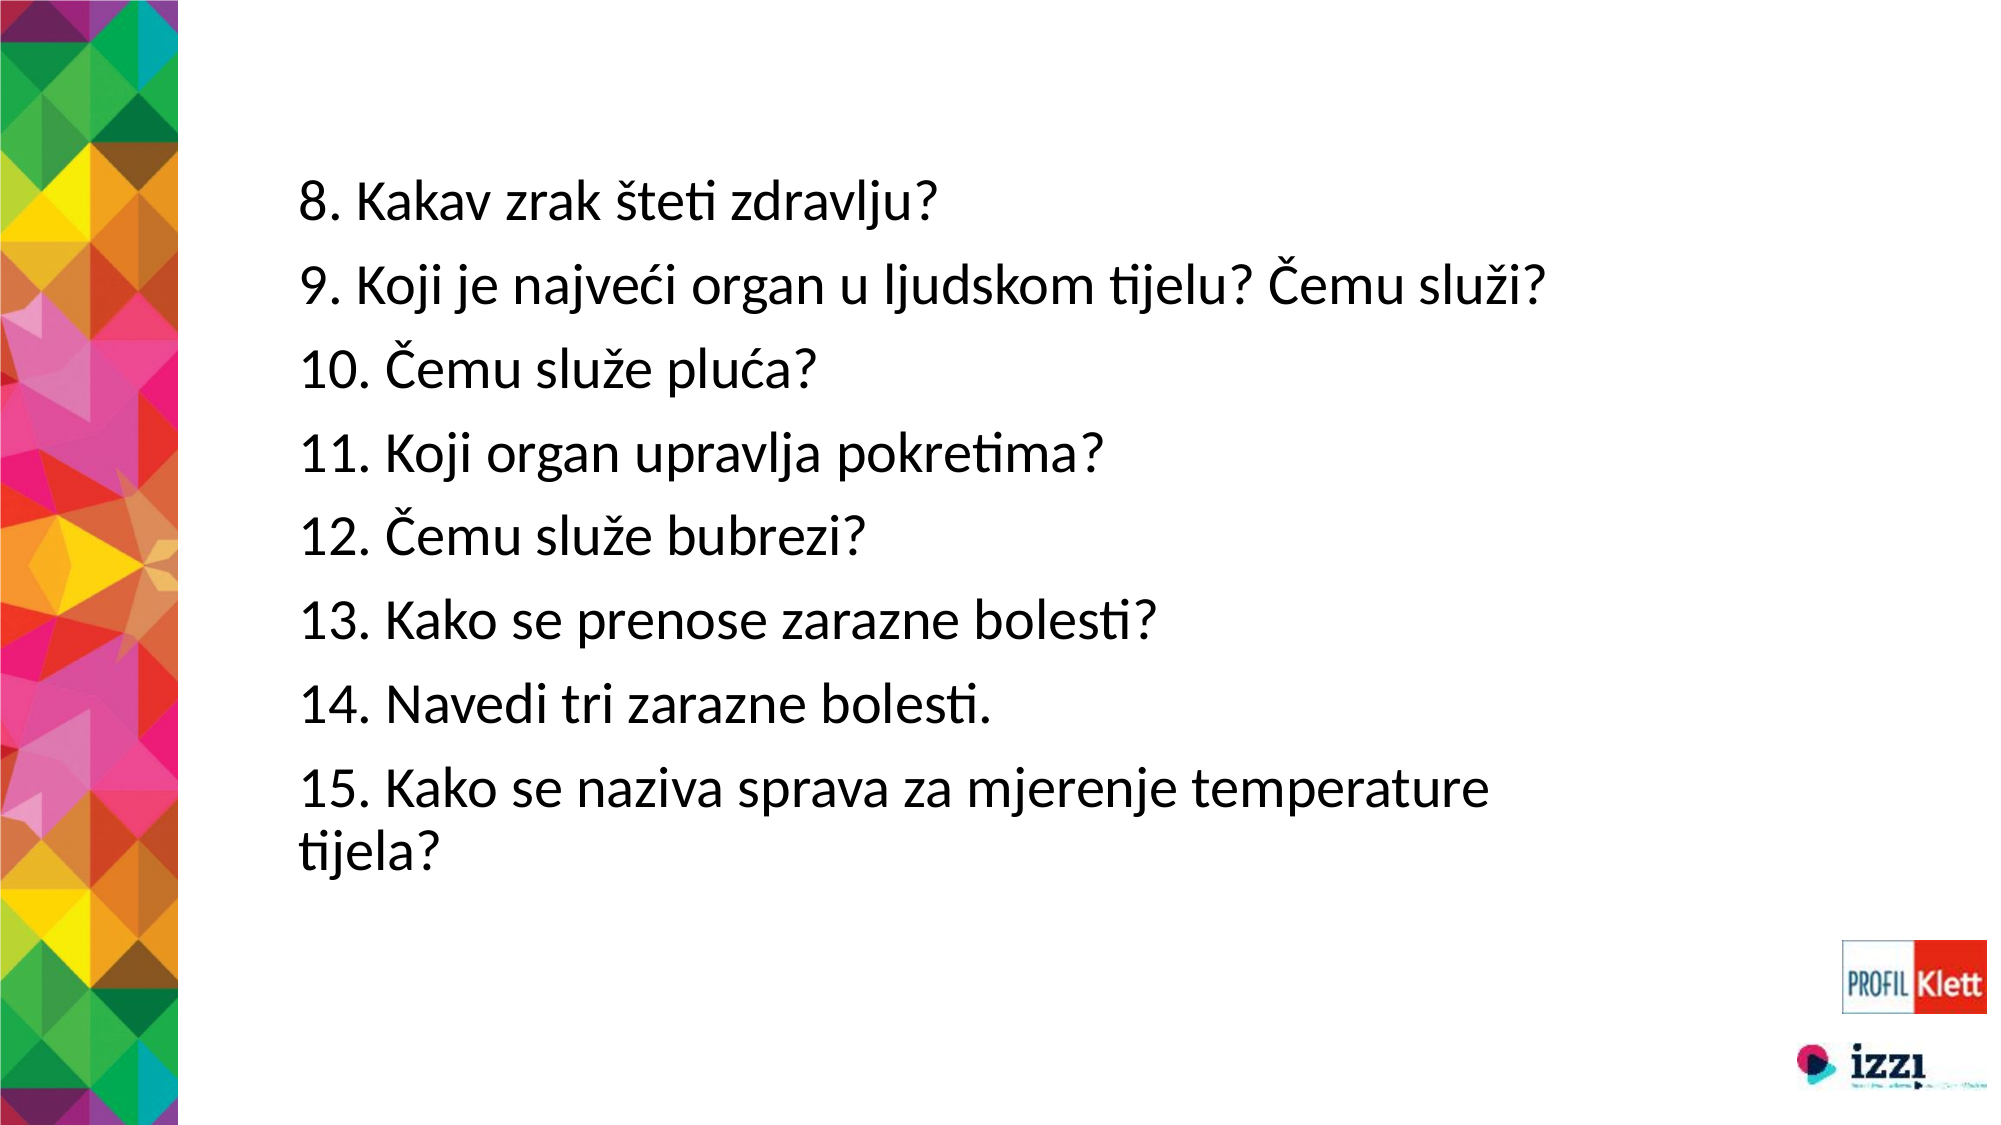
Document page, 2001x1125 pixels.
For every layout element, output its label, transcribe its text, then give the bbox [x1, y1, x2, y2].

picture [1, 2, 178, 1124]
list 8. Kakav zrak šteti zdravlju? 9. Koji je najveći organ u ljudskom tijelu? Čemu služi? 10. Čemu služe pluća? 11. Koji organ upravlja pokretima? 12. Čemu služe bubrezi? 13. Kako se prenose zarazne bolesti? 14. Navedi tri zarazne bolesti. 15. Kako se naziva sprava za mjerenje temperature tijela? [283, 162, 1634, 1125]
picture [1842, 940, 1987, 1014]
picture [1797, 1042, 1987, 1091]
